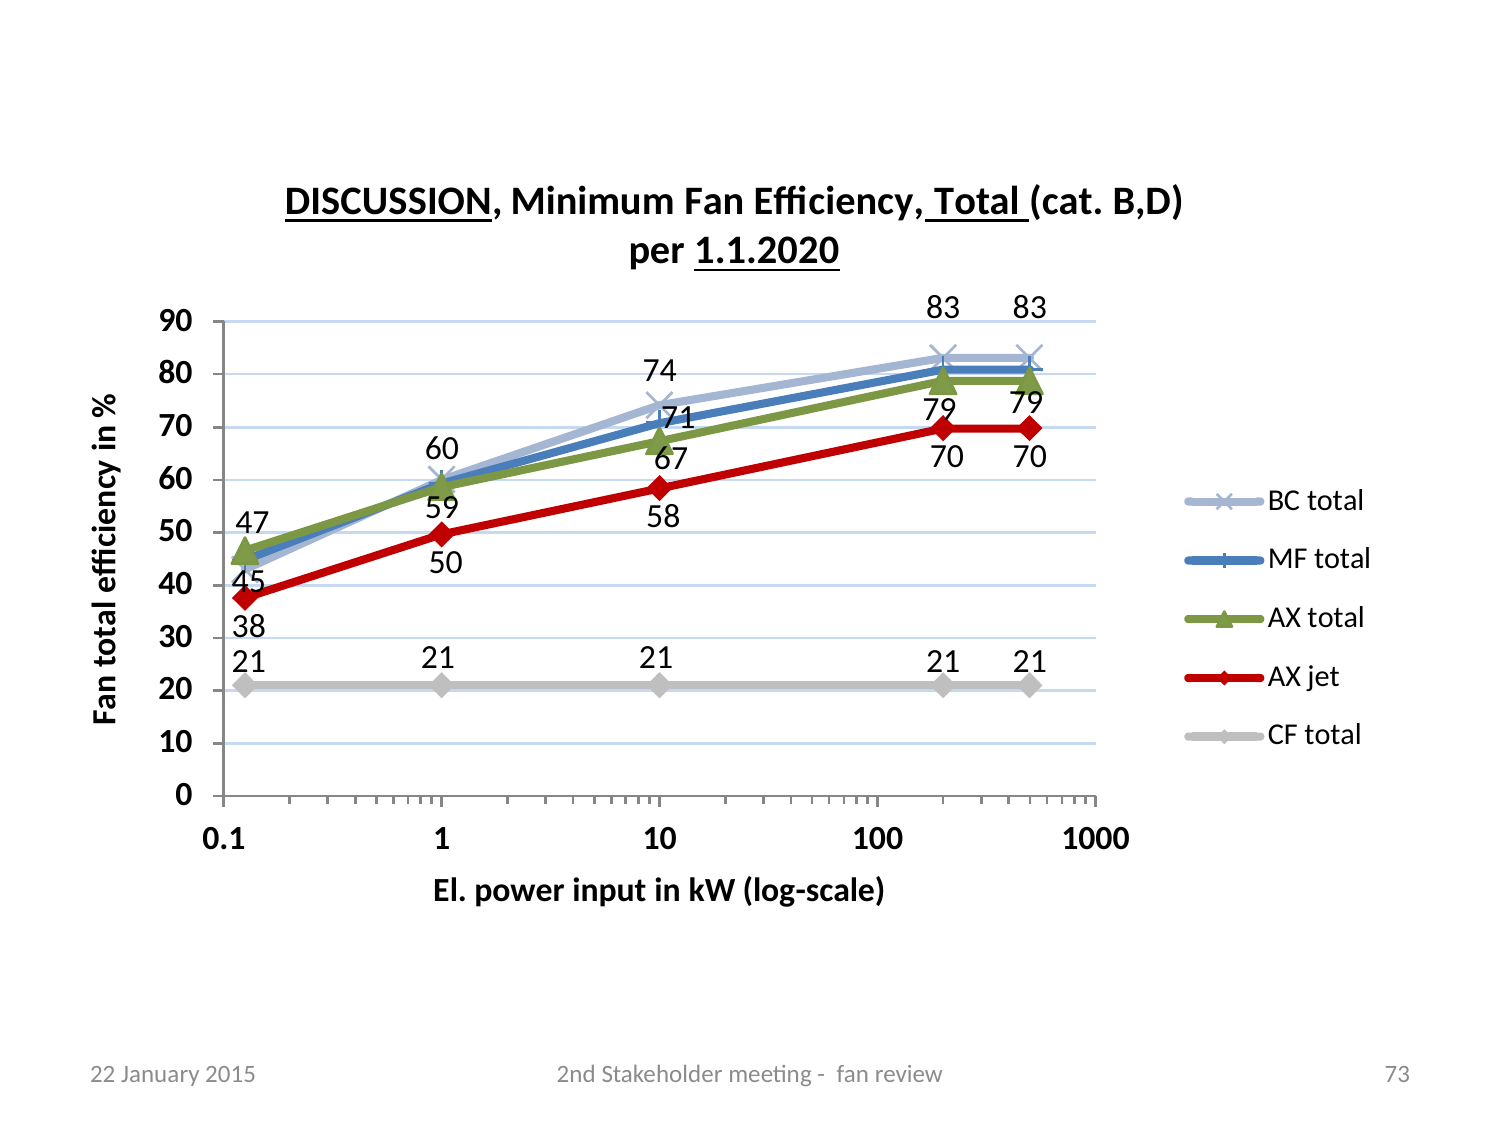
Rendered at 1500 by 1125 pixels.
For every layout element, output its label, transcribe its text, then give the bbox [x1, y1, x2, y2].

footer 2nd Stakeholder meeting - fan review [512, 1042, 988, 1103]
slide_number 73 [1074, 1042, 1425, 1103]
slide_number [75, 1042, 425, 1103]
picture [58, 147, 1410, 958]
